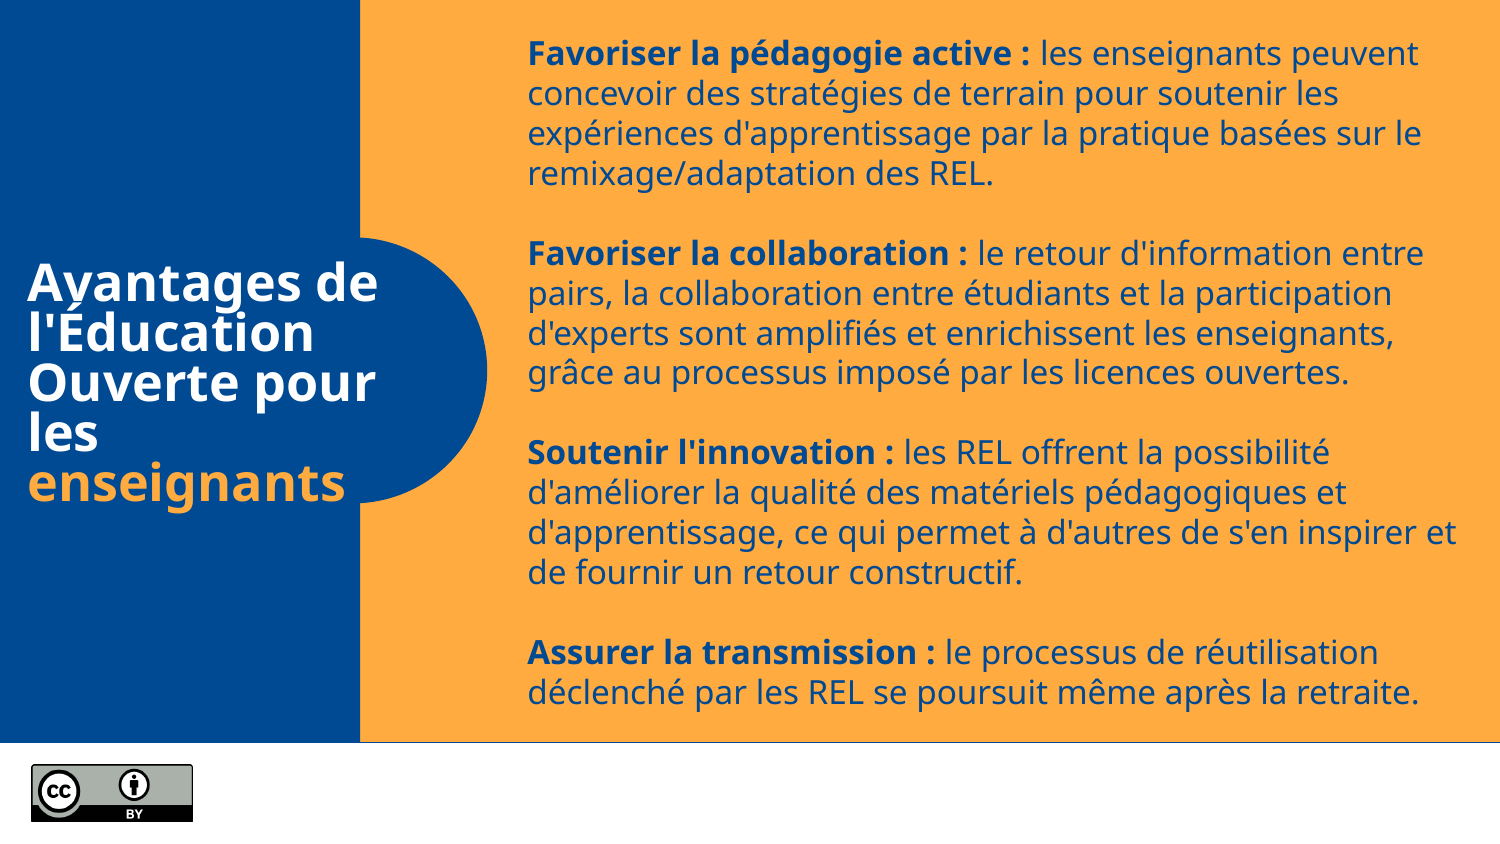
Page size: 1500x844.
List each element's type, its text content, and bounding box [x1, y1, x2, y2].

text_box [445, 273, 488, 468]
picture [31, 764, 193, 822]
text_box Avantages de l'Éducation Ouverte pour les enseignants [12, 246, 445, 527]
text_box Favoriser la pédagogie active : les enseignants peuvent concevoir des stratégies de terrain pour soutenir les expériences d'apprentissage par la pratique basées sur le remixage/adaptation des REL. Favoriser la collaboration : le retour d'information entre pairs, la collaboration entre étudiants et la participation d'experts sont amplifiés et enrichissent les enseignants, grâce au processus imposé par les licences ouvertes. Soutenir l'innovation : les REL offrent la possibilité d'améliorer la qualité des matériels pédagogiques et d'apprentissage, ce qui permet à d'autres de s'en inspirer et de fournir un retour constructif. Assurer la transmission : le processus de réutilisation déclenché par les REL se poursuit même après la retraite. [512, 17, 1478, 726]
text_box [0, 0, 361, 742]
text_box [304, 237, 401, 246]
text_box [0, 750, 1500, 844]
